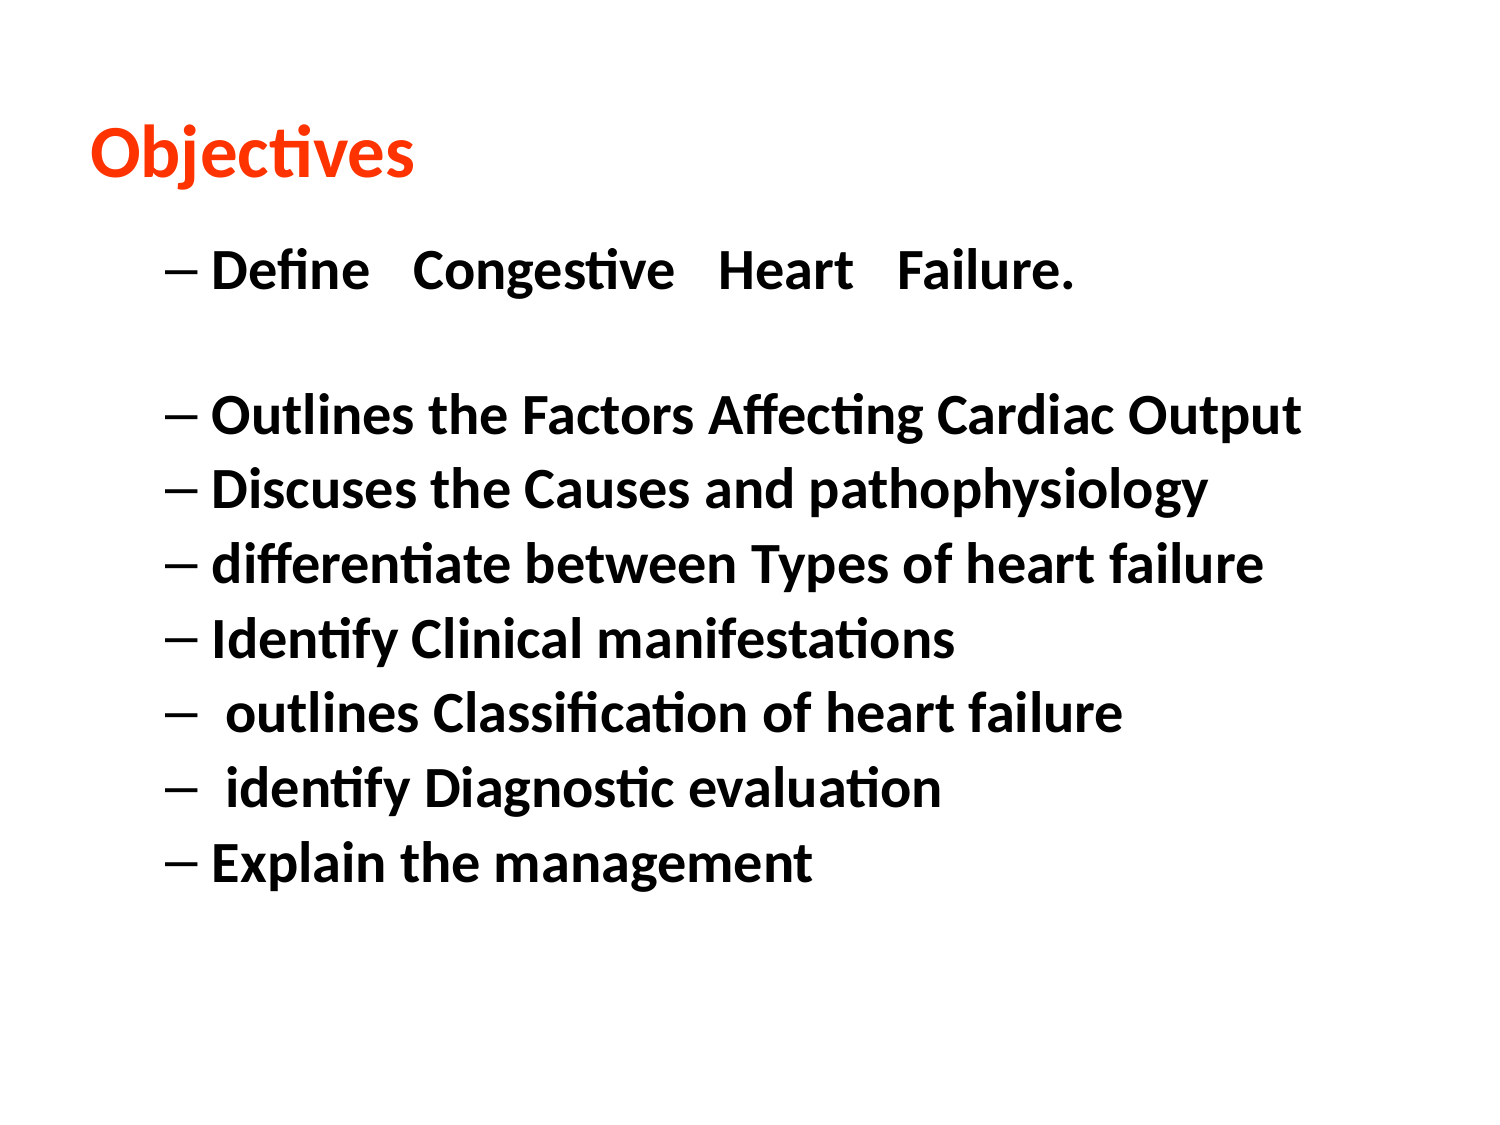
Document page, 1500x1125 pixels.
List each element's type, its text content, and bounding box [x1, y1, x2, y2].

list Define Congestive Heart Failure. Outlines the Factors Affecting Cardiac Output Discuses the Causes and pathophysiology differentiate between Types of heart failure Identify Clinical manifestations outlines Classification of heart failure identify Diagnostic evaluation Explain the management [75, 231, 1436, 1125]
title Objectives [75, 62, 1425, 231]
